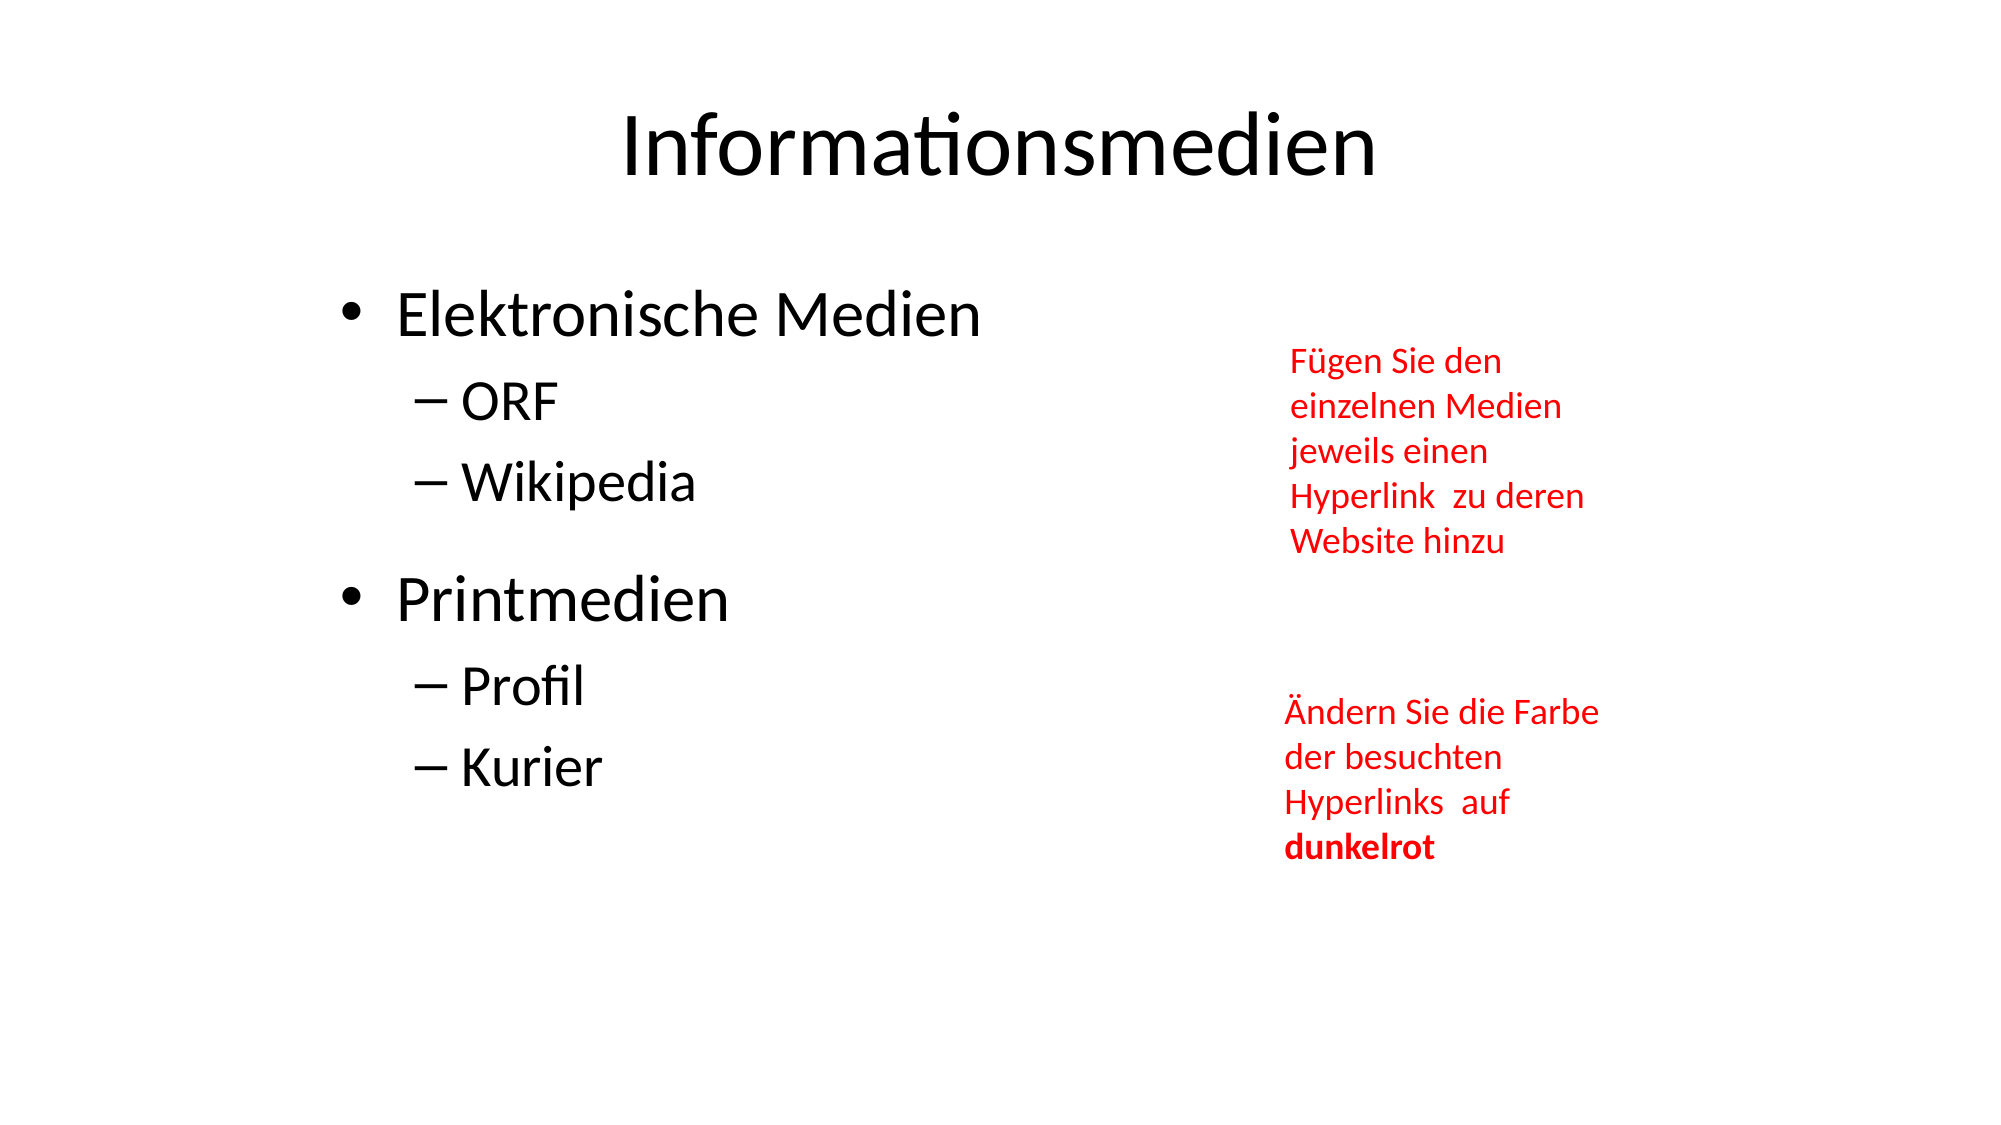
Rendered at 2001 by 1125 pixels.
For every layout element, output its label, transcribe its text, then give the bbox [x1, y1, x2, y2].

text_box Fügen Sie den einzelnen Medien jeweils einen Hyperlink zu deren Website hinzu [1275, 328, 1641, 569]
title Informationsmedien [99, 45, 1900, 233]
text_box Ändern Sie die Farbe der besuchten Hyperlinks auf dunkelrot [1269, 679, 1635, 875]
list Elektronische Medien ORF Wikipedia Printmedien Profil Kurier [324, 262, 1258, 1005]
